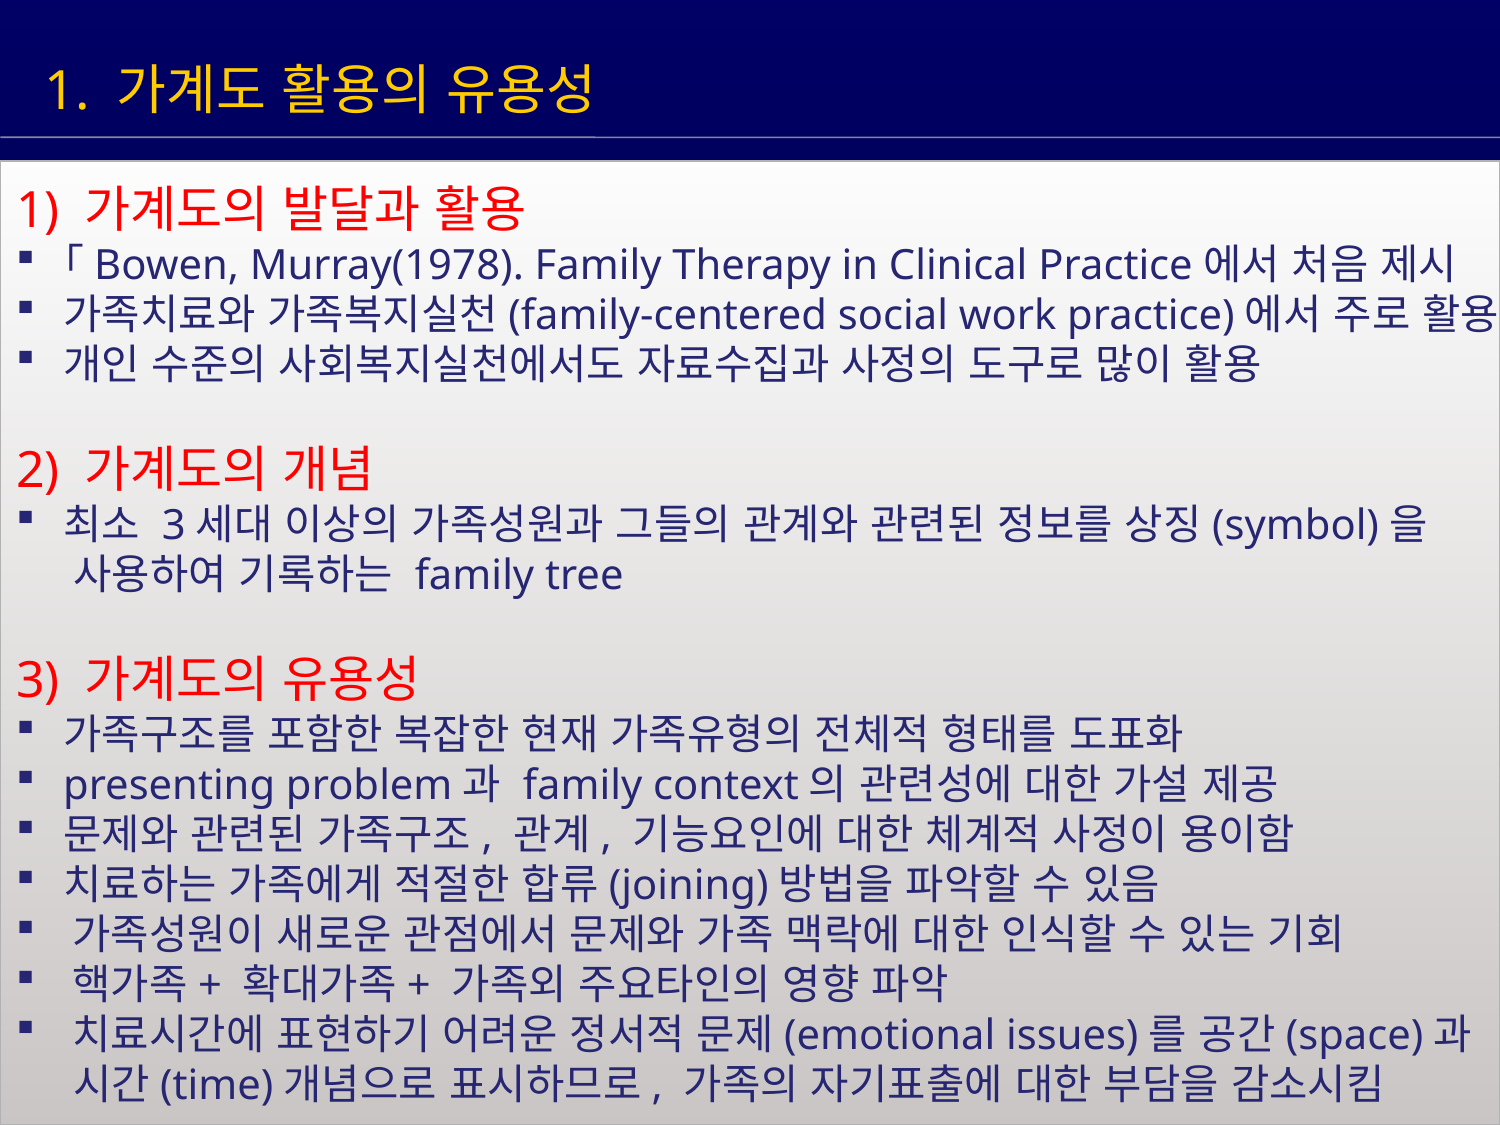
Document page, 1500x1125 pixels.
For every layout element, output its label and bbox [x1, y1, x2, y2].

text_box [0, 47, 1500, 1125]
